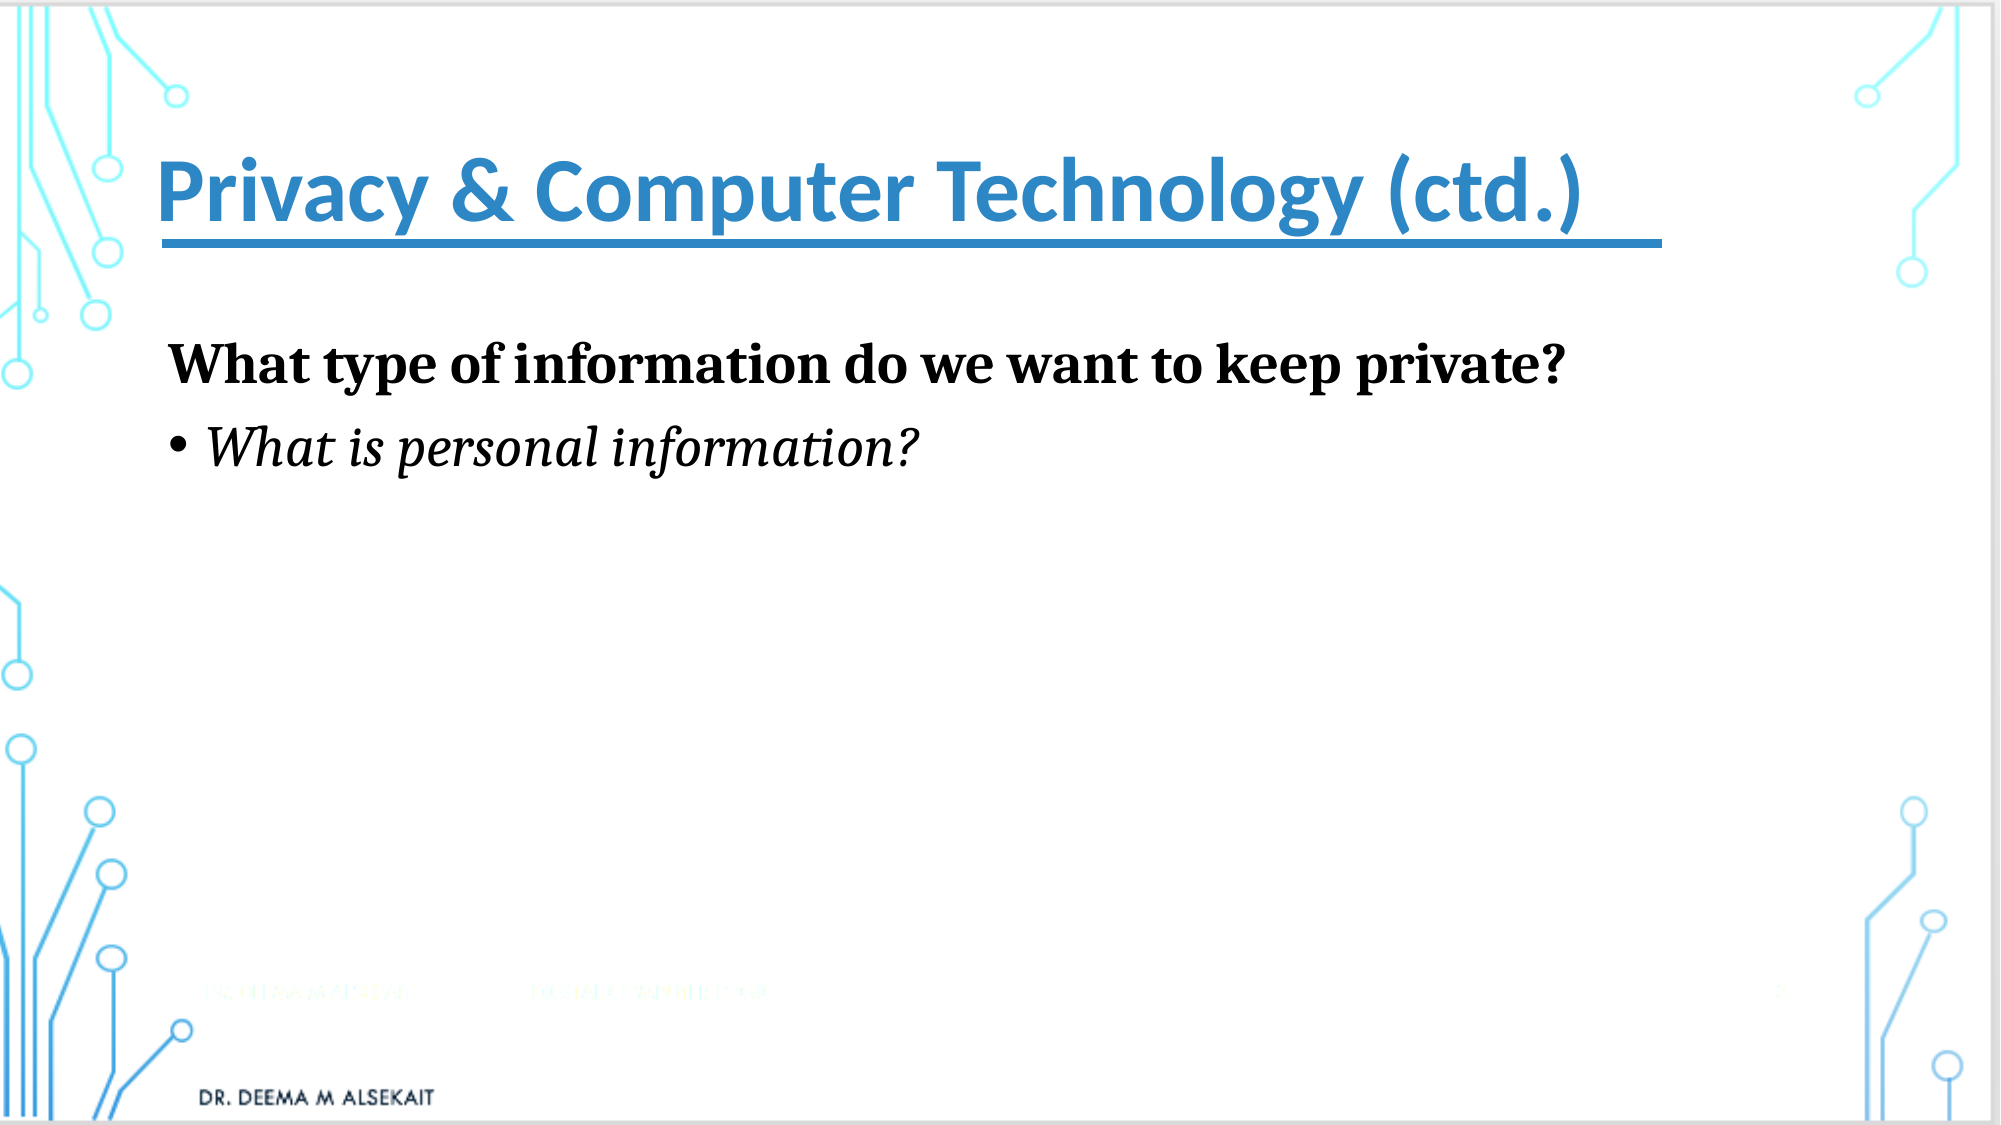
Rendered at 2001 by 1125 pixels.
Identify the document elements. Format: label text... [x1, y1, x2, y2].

list What type of information do we want to keep private? What is personal information? [161, 305, 1820, 902]
title Privacy & Computer Technology (ctd.) [150, 0, 1629, 246]
picture [0, 0, 2001, 1125]
